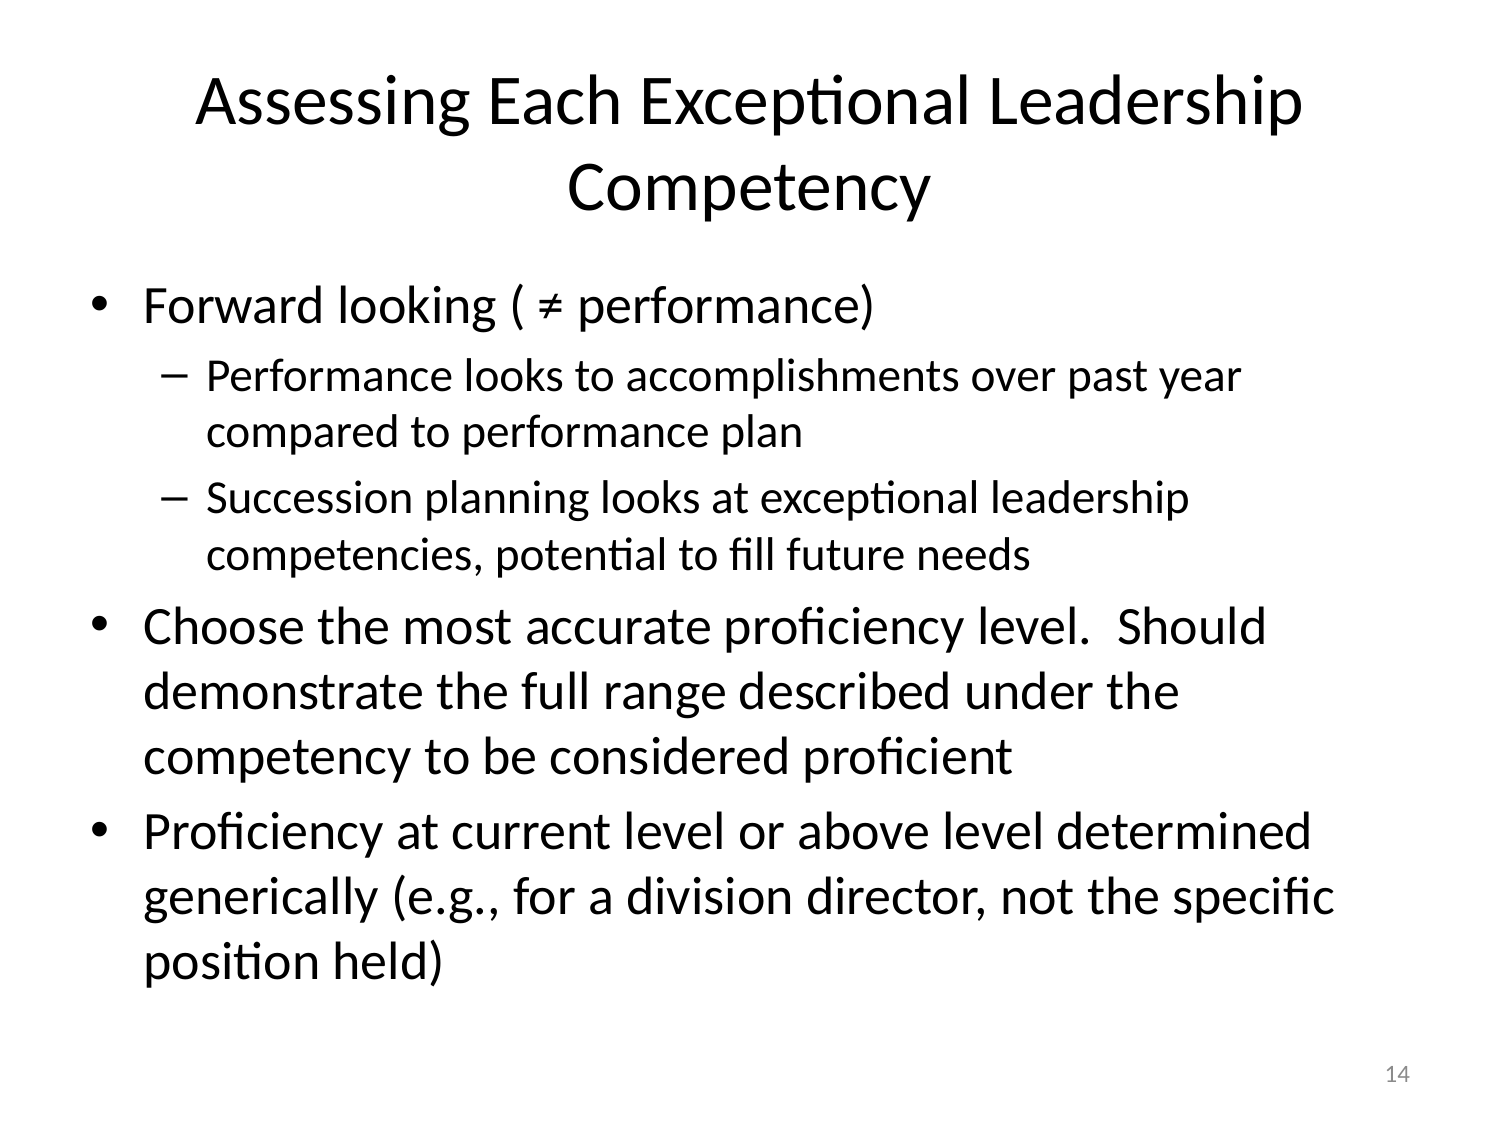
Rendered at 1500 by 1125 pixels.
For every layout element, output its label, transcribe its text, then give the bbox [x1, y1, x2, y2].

title Assessing Each Exceptional Leadership Competency [75, 45, 1425, 233]
list Forward looking ( ≠ performance) Performance looks to accomplishments over past year compared to performance plan Succession planning looks at exceptional leadership competencies, potential to fill future needs Choose the most accurate proficiency level. Should demonstrate the full range described under the competency to be considered proficient Proficiency at current level or above level determined generically (e.g., for a division director, not the specific position held) [75, 262, 1425, 1005]
slide_number 13 [1074, 1042, 1425, 1103]
